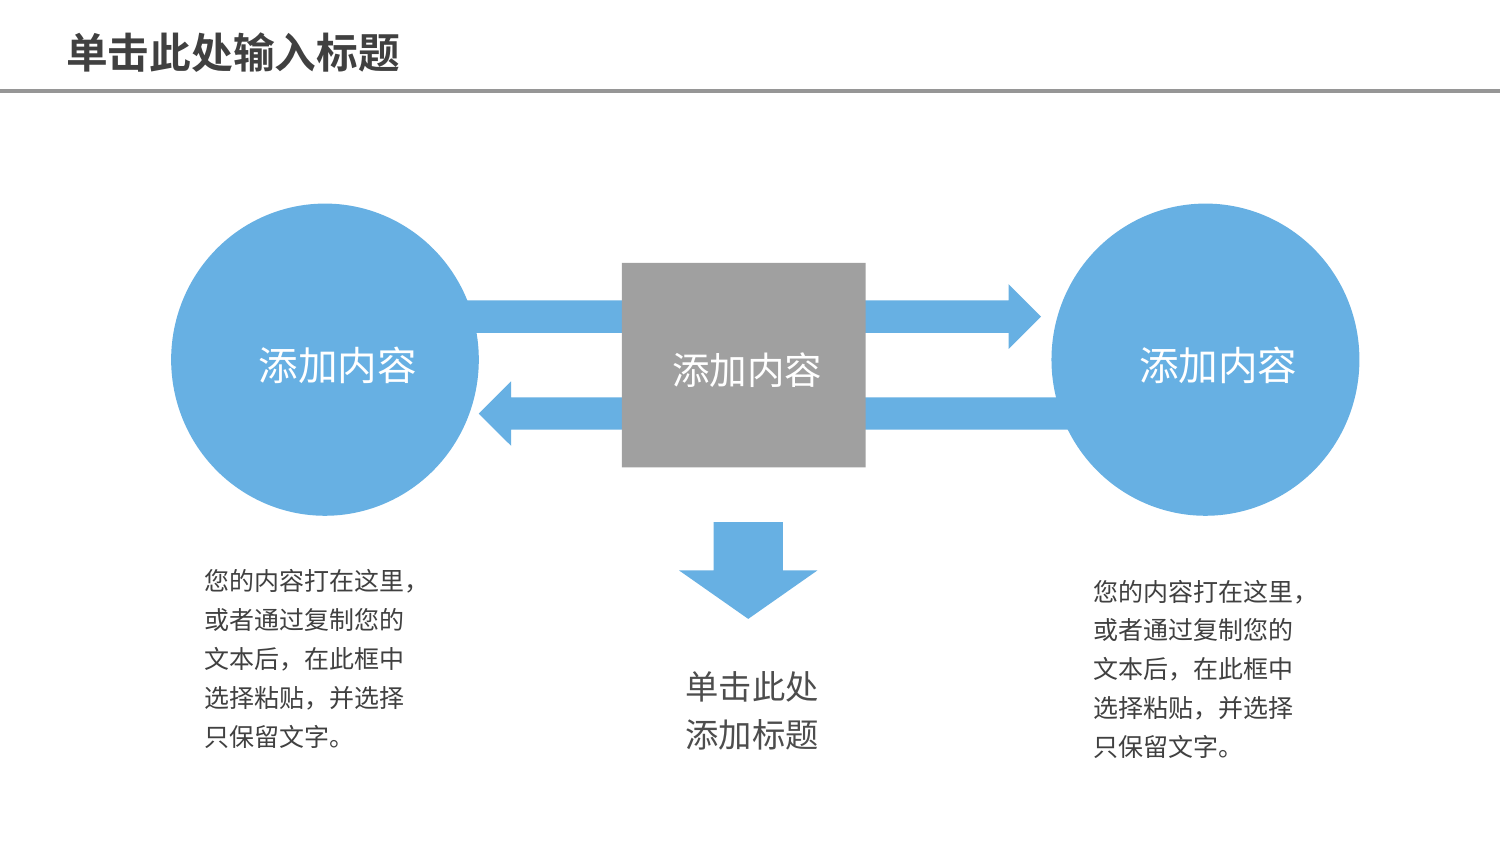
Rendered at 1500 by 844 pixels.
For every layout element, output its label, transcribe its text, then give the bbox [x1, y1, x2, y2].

text_box [866, 397, 1067, 430]
text_box 您的内容打在这里，或者通过复制您的文本后，在此框中选择粘贴，并选择只保留文字。 [1078, 559, 1333, 770]
text_box 单击此处输入标题 [51, 9, 443, 85]
text_box 单击此处添加标题 [670, 650, 864, 762]
text_box 添加内容 [621, 262, 866, 468]
text_box [679, 522, 818, 619]
text_box [478, 381, 621, 446]
text_box 您的内容打在这里，或者通过复制您的文本后，在此框中选择粘贴，并选择只保留文字。 [188, 548, 443, 760]
text_box [468, 300, 621, 333]
text_box 添加内容 [1051, 203, 1360, 516]
text_box 添加内容 [171, 203, 479, 516]
text_box [866, 284, 1042, 349]
